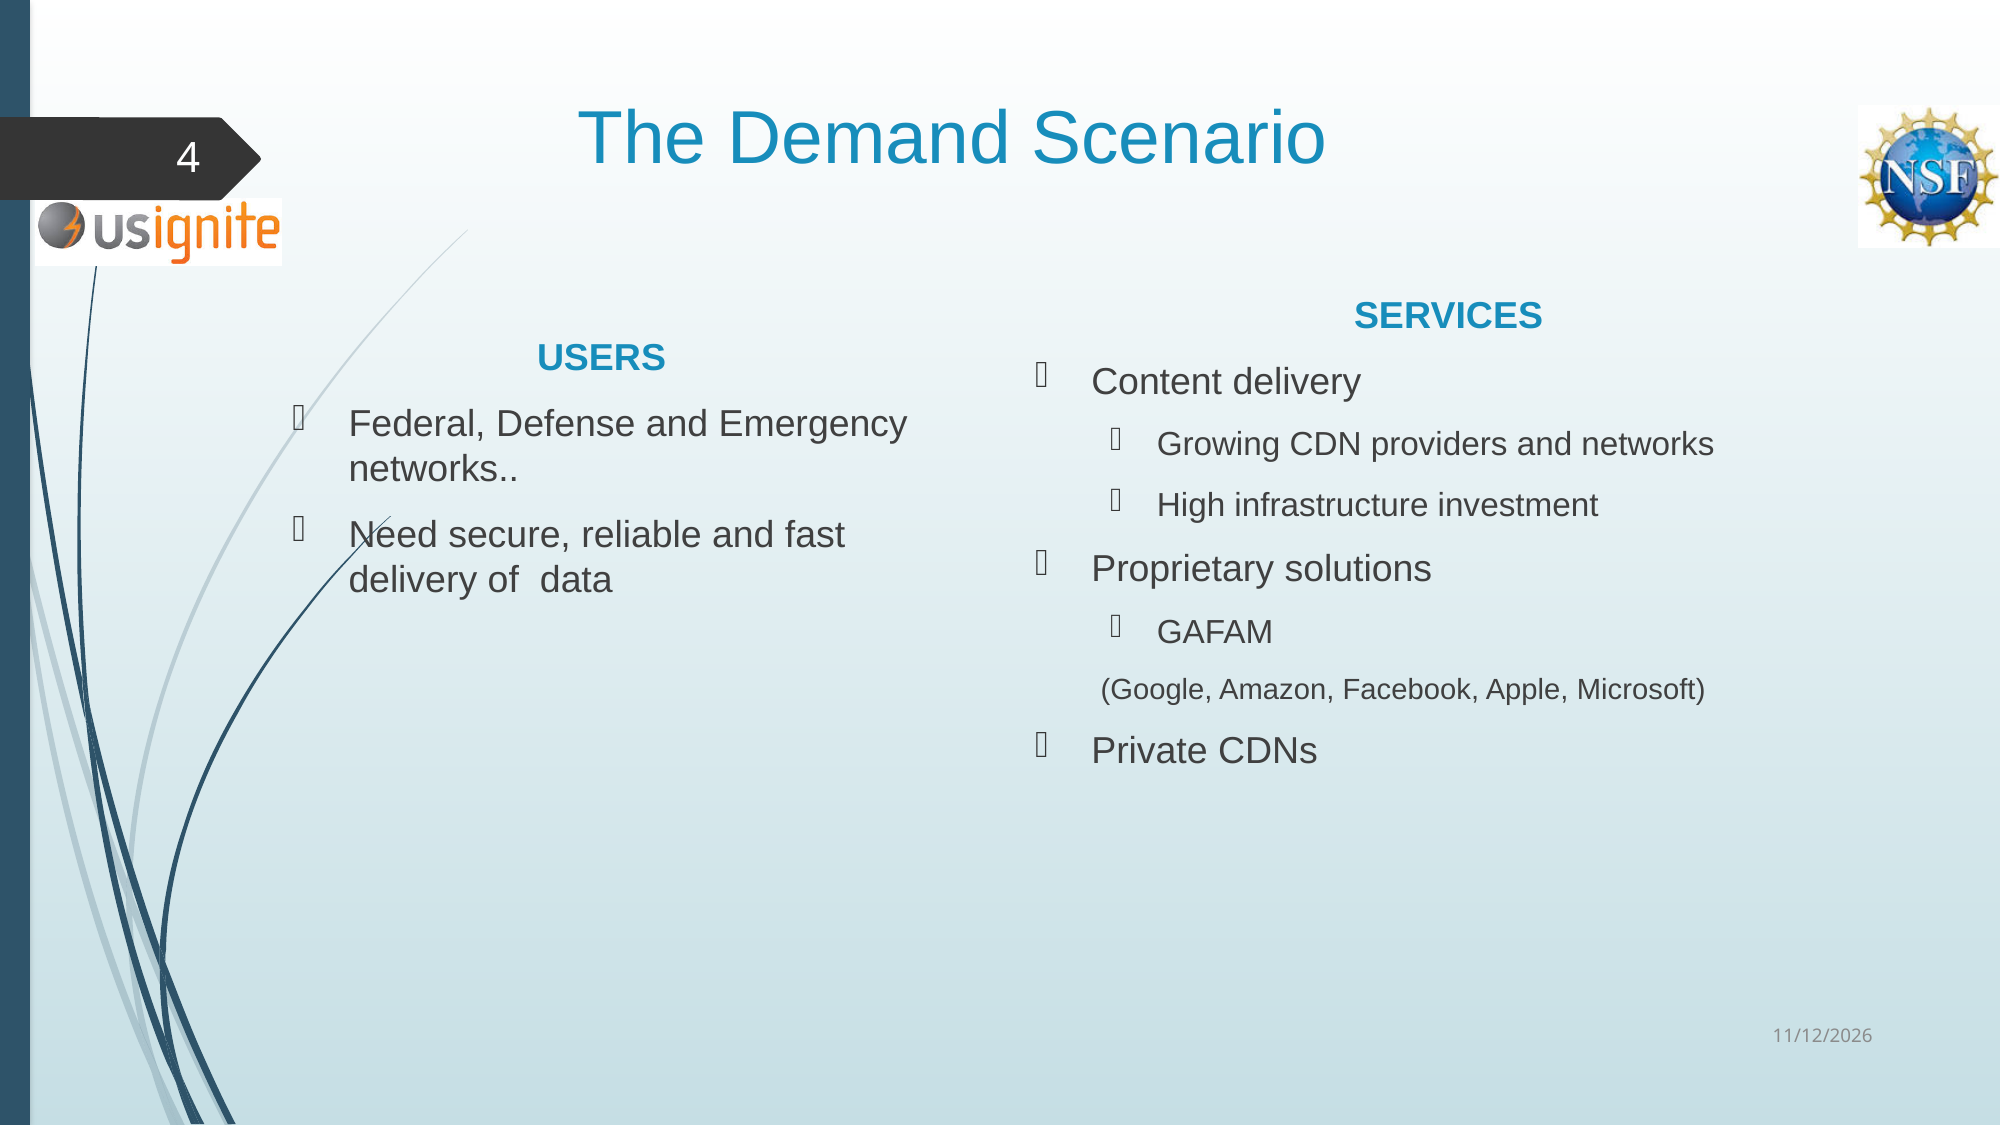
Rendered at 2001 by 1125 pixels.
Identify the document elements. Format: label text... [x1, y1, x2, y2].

list SERVICES Content delivery Growing CDN providers and networks High infrastructure investment Proprietary solutions GAFAM (Google, Amazon, Facebook, Apple, Microsoft) Private CDNs [1020, 283, 1888, 784]
slide_number 4 [87, 129, 216, 190]
picture [1858, 105, 2000, 248]
text_box USERS Federal, Defense and Emergency networks.. Need secure, reliable and fast delivery of data [277, 325, 937, 826]
picture [35, 198, 282, 266]
title The Demand Scenario [562, 80, 1700, 218]
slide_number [1699, 1005, 1888, 1067]
